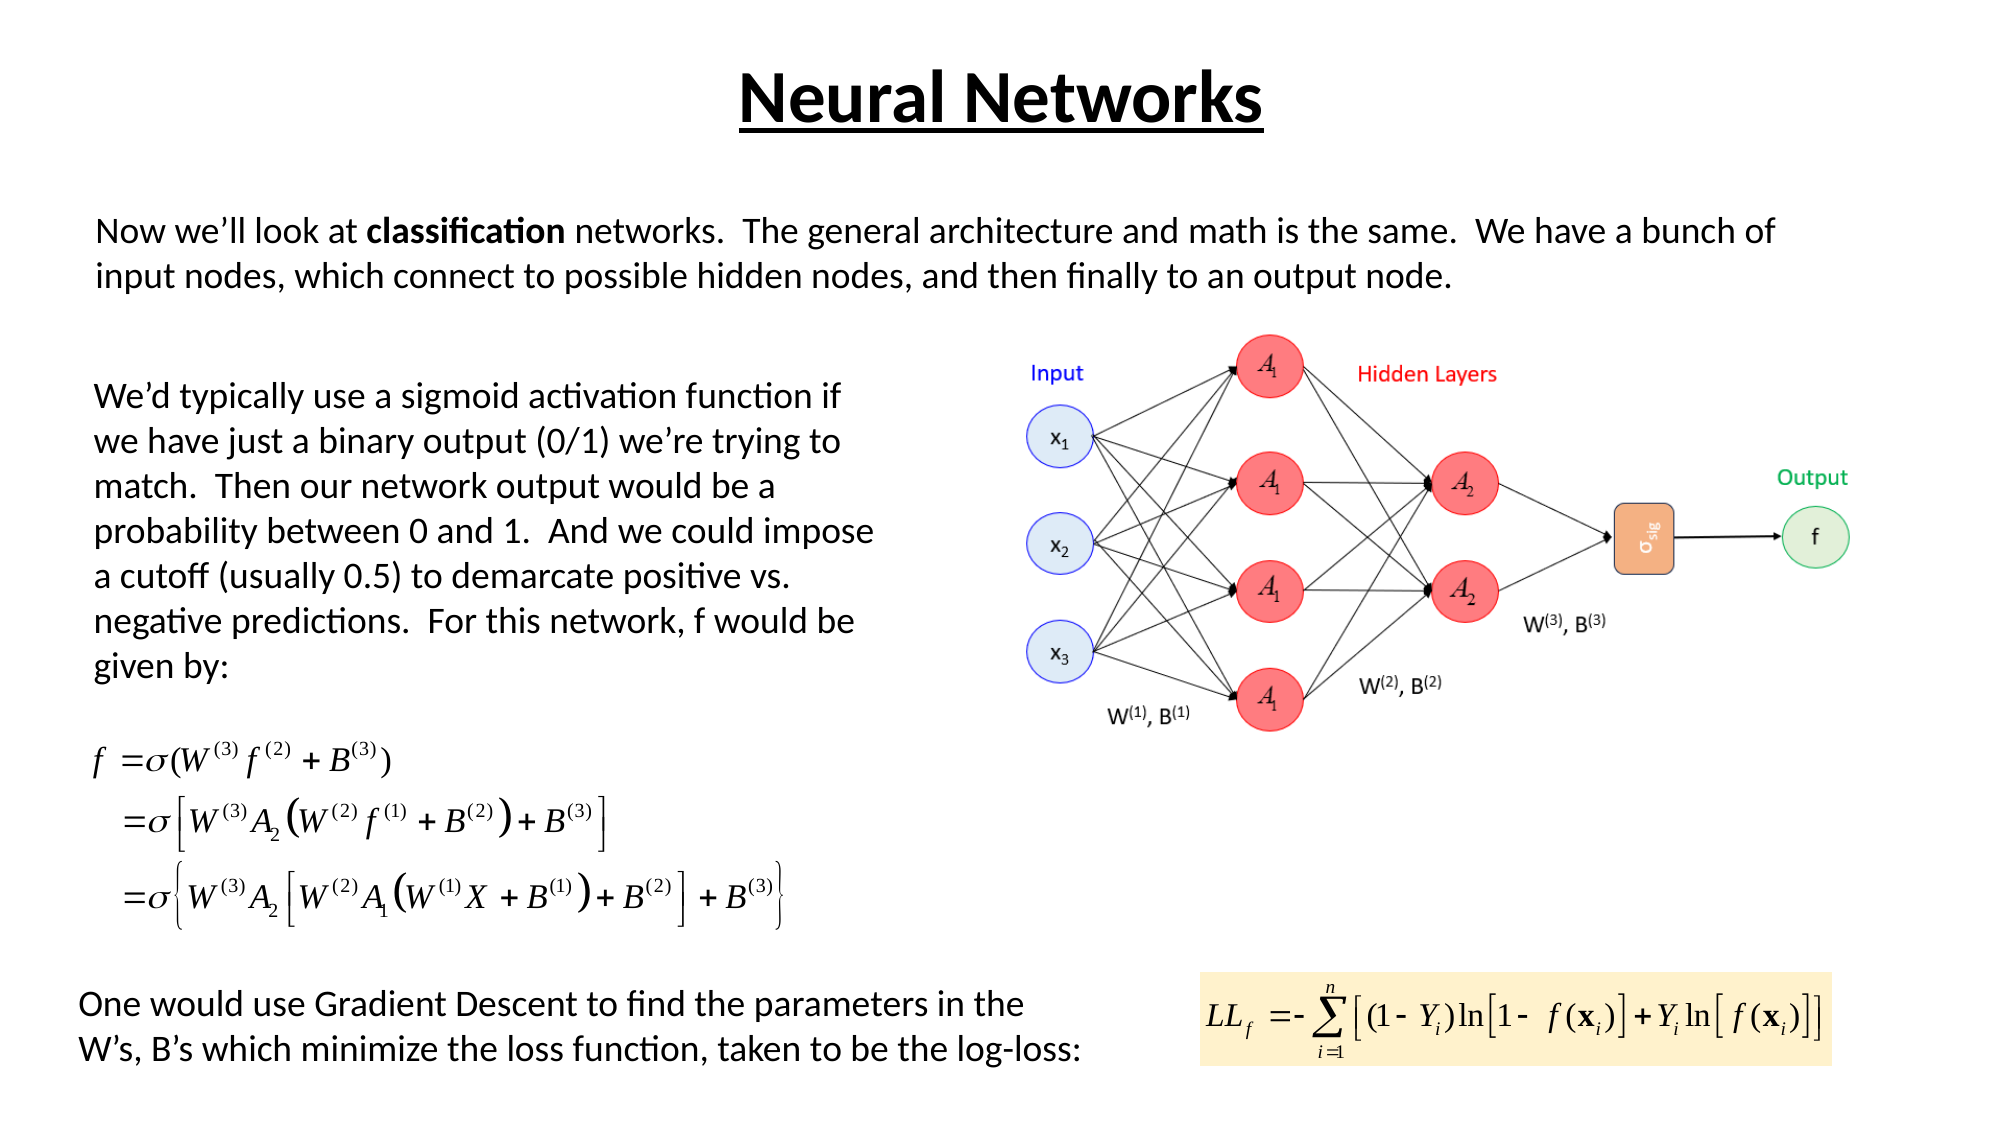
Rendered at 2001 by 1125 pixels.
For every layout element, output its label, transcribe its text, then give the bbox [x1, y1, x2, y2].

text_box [1199, 971, 1832, 1066]
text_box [81, 731, 797, 937]
text_box Now we’ll look at classification networks. The general architecture and math is the same. We have a bunch of input nodes, which connect to possible hidden nodes, and then finally to an output node. [80, 198, 1832, 304]
title Neural Networks [695, 27, 1308, 147]
text_box One would use Gradient Descent to find the parameters in the W’s, B’s which minimize the loss function, taken to be the log-loss: [63, 971, 1103, 1077]
picture [1020, 322, 1856, 742]
text_box We’d typically use a sigmoid activation function if we have just a binary output (0/1) we’re trying to match. Then our network output would be a probability between 0 and 1. And we could impose a cutoff (usually 0.5) to demarcate positive vs. negative predictions. For this network, f would be given by: [78, 363, 900, 694]
